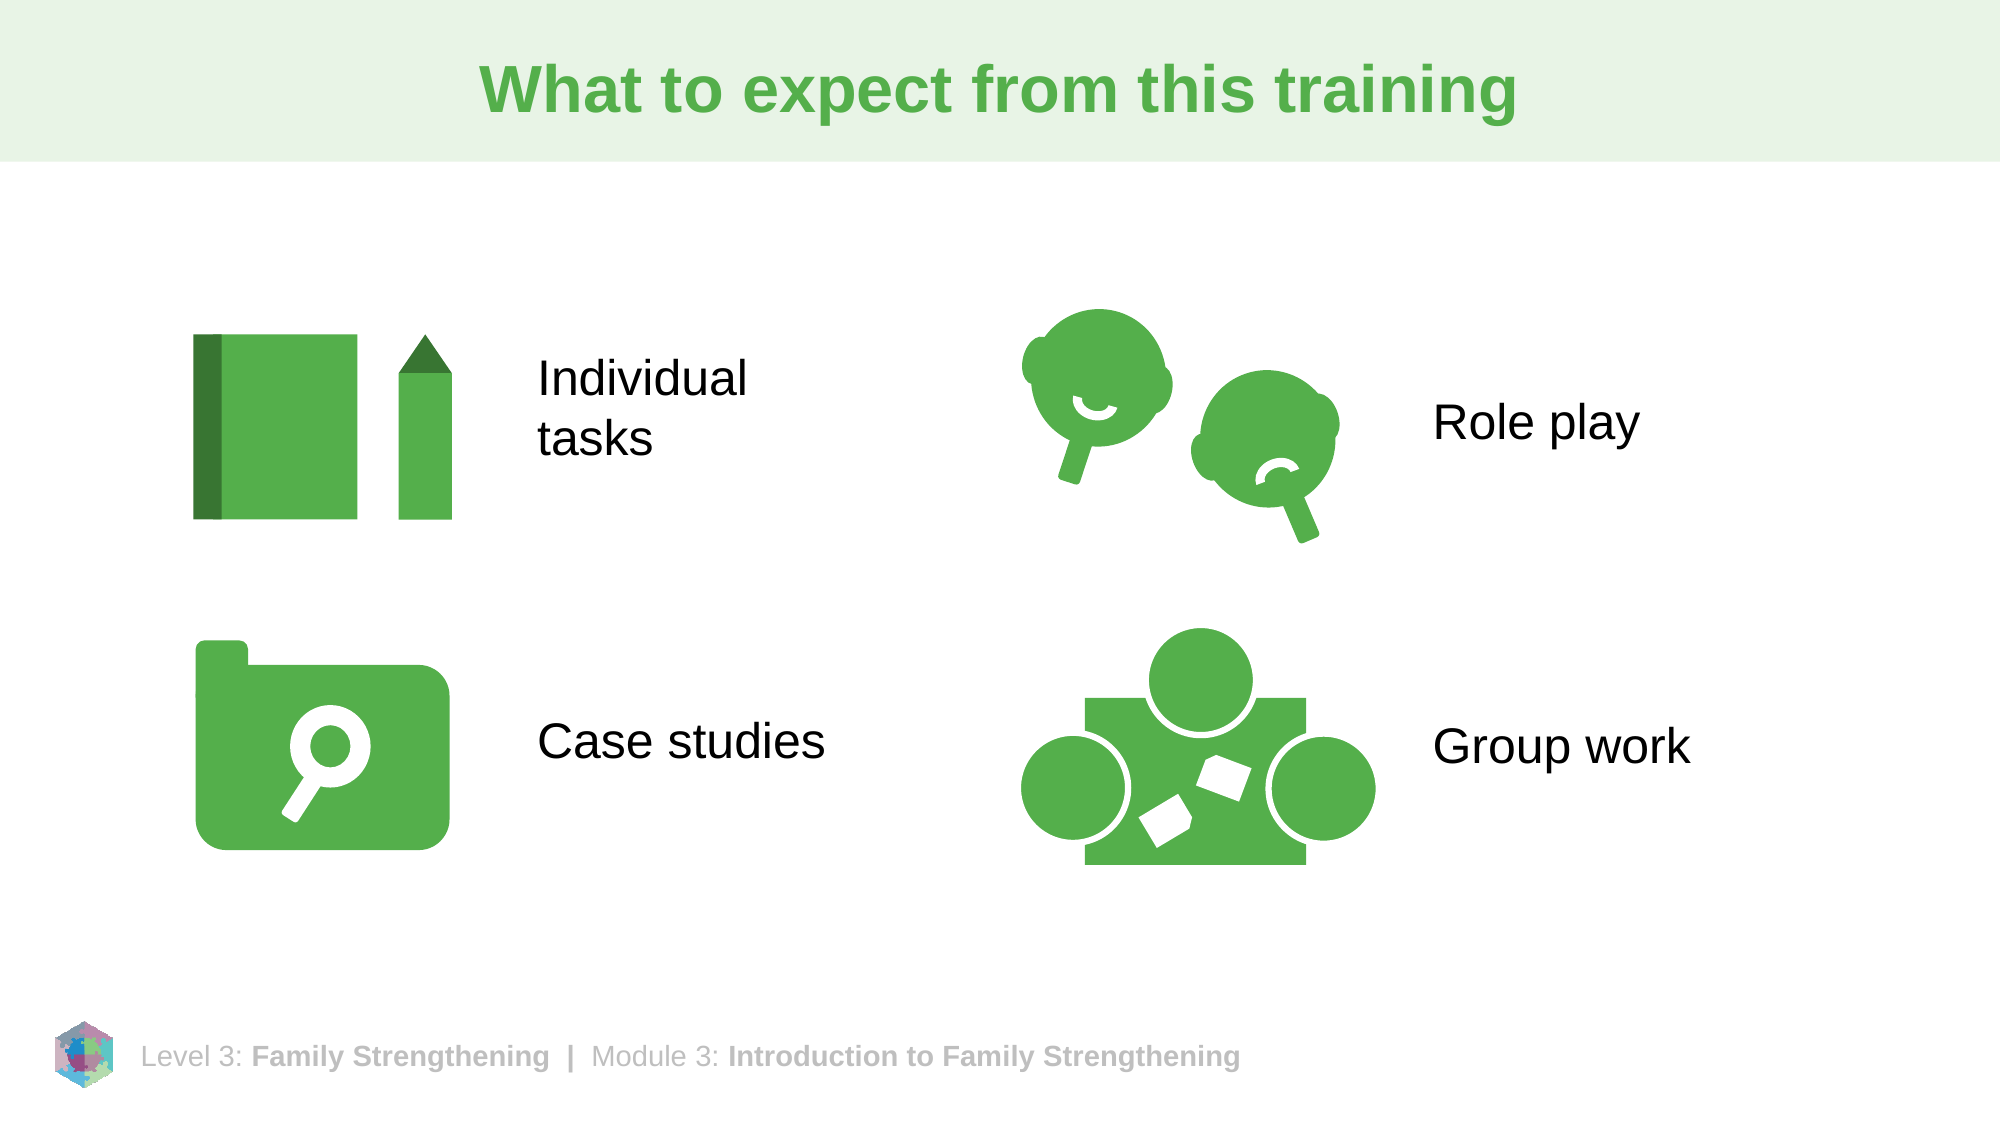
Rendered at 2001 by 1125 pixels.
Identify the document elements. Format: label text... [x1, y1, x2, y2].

text_box Individual tasks [522, 338, 875, 474]
picture [55, 1021, 113, 1088]
text_box Group work [1417, 705, 1824, 781]
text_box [1017, 624, 1379, 865]
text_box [1022, 308, 1353, 545]
text_box Role play [1417, 381, 1824, 457]
text_box Case studies [522, 701, 875, 777]
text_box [193, 334, 452, 520]
title What to expect from this training [137, 19, 1863, 163]
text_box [195, 640, 450, 851]
